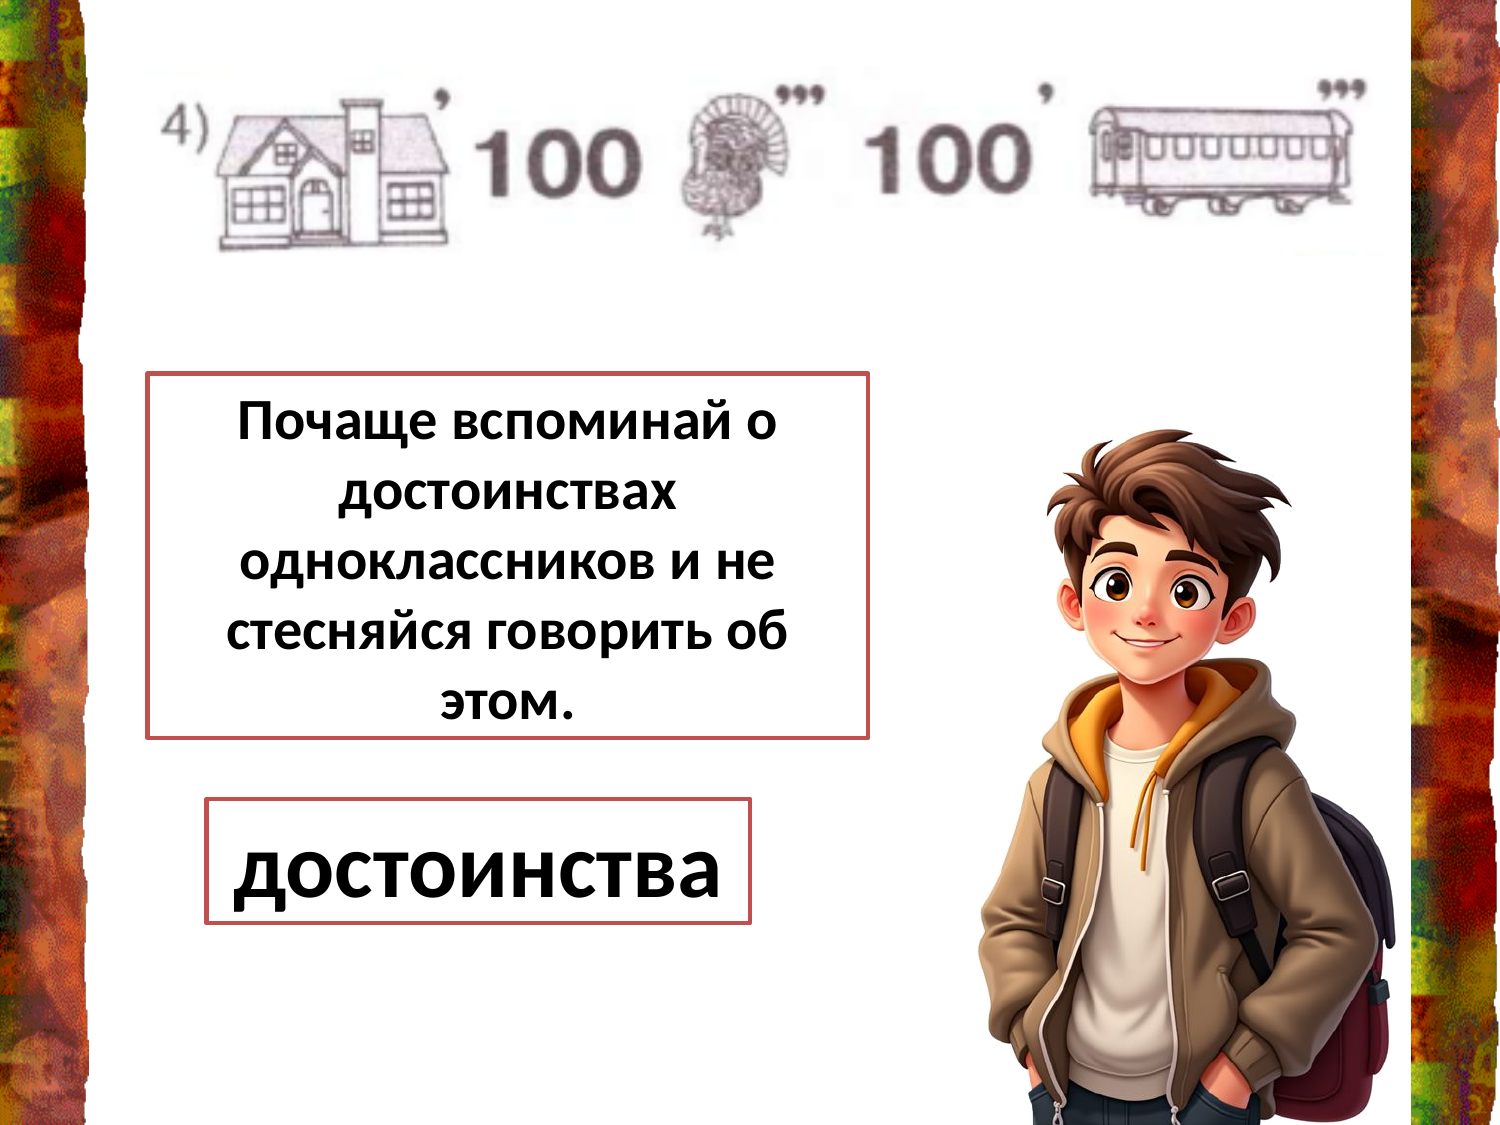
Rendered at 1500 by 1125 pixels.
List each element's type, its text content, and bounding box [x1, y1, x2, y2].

text_box достоинства [204, 797, 752, 925]
picture [950, 0, 1500, 1125]
picture [0, 0, 89, 1125]
picture [123, 66, 1394, 256]
text_box Почаще вспоминай о достоинствах одноклассников и не стесняйся говорить об этом. [145, 371, 870, 740]
